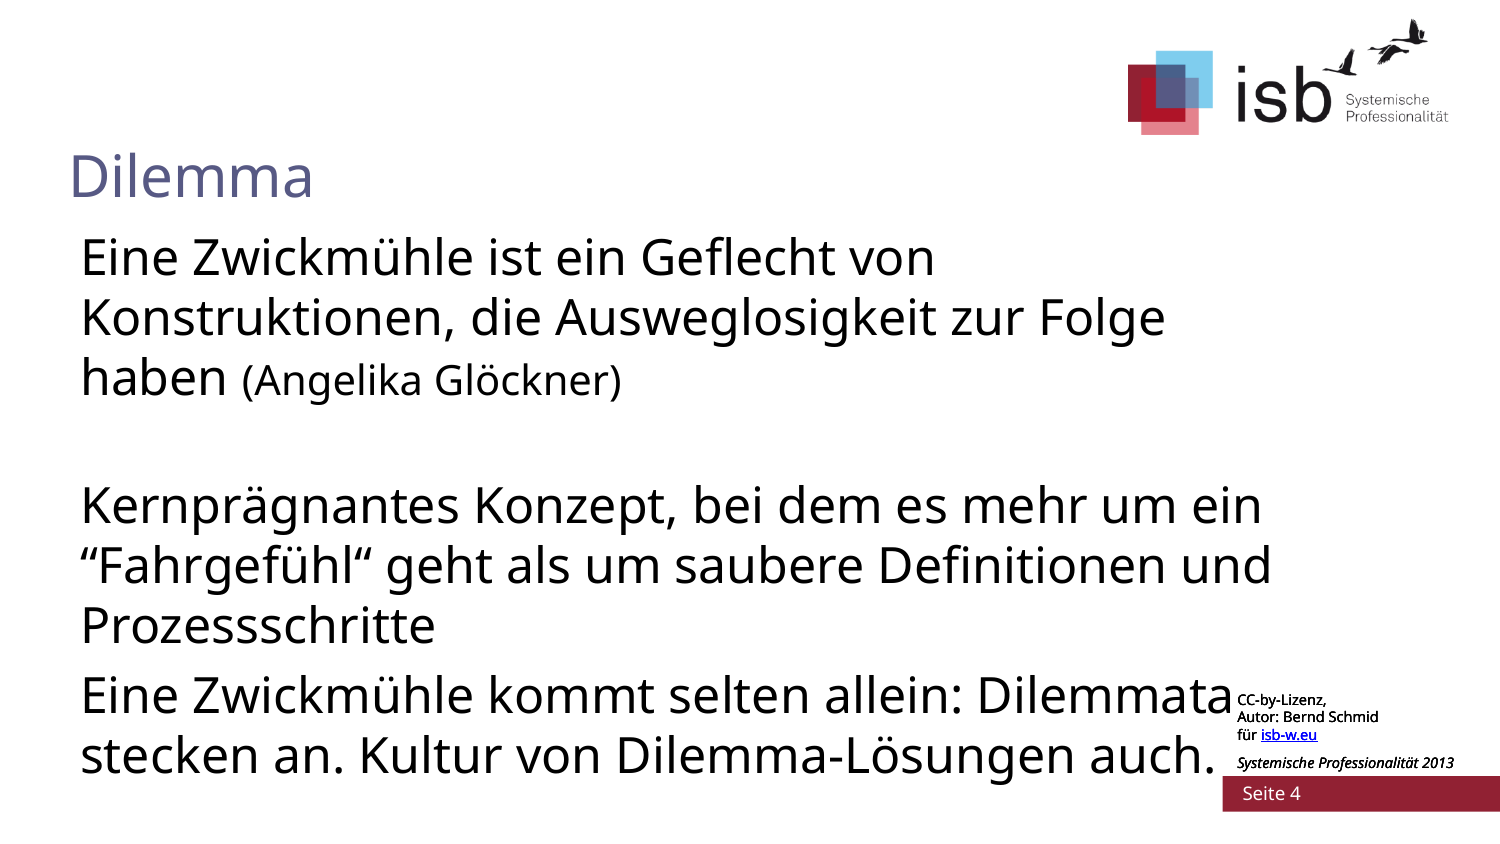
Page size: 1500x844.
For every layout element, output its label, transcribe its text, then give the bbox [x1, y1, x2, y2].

title Dilemma [53, 67, 1176, 281]
picture [1128, 14, 1461, 139]
text_box CC-by-Lizenz, Autor: Bernd Schmid für isb-w.eu Systemische Professionalität 2013 [1222, 543, 1500, 844]
list Eine Zwickmühle ist ein Geflecht von Konstruktionen, die Ausweglosigkeit zur Folge haben (Angelika Glöckner) Kernprägnantes Konzept, bei dem es mehr um ein “Fahrgefühl“ geht als um saubere Definitionen und Prozessschritte Eine Zwickmühle kommt selten allein: Dilemmata stecken an. Kultur von Dilemma-Lösungen auch. [64, 217, 1341, 844]
